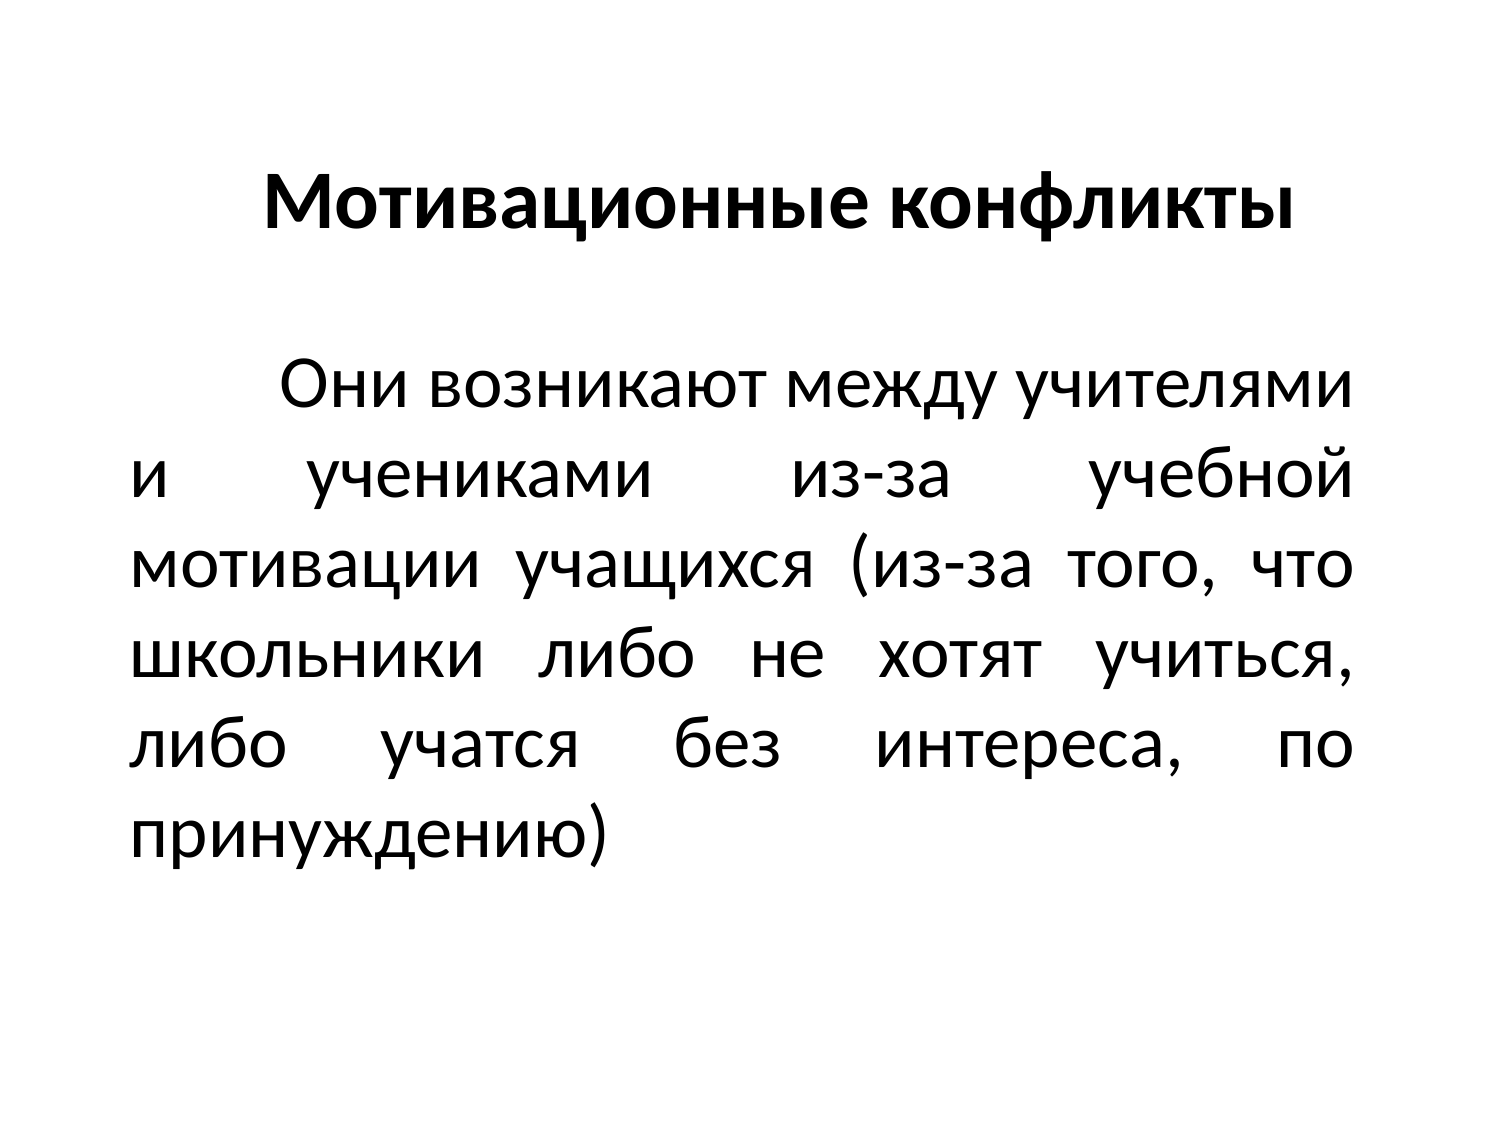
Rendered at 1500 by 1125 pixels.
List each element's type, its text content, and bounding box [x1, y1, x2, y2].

title Мотивационные конфликты [117, 101, 1443, 290]
list Они возникают между учителями и учениками из-за учебной мотивации учащихся (из-за того, что школьники либо не хотят учиться, либо учатся без интереса, по принуждению) [58, 324, 1372, 1000]
